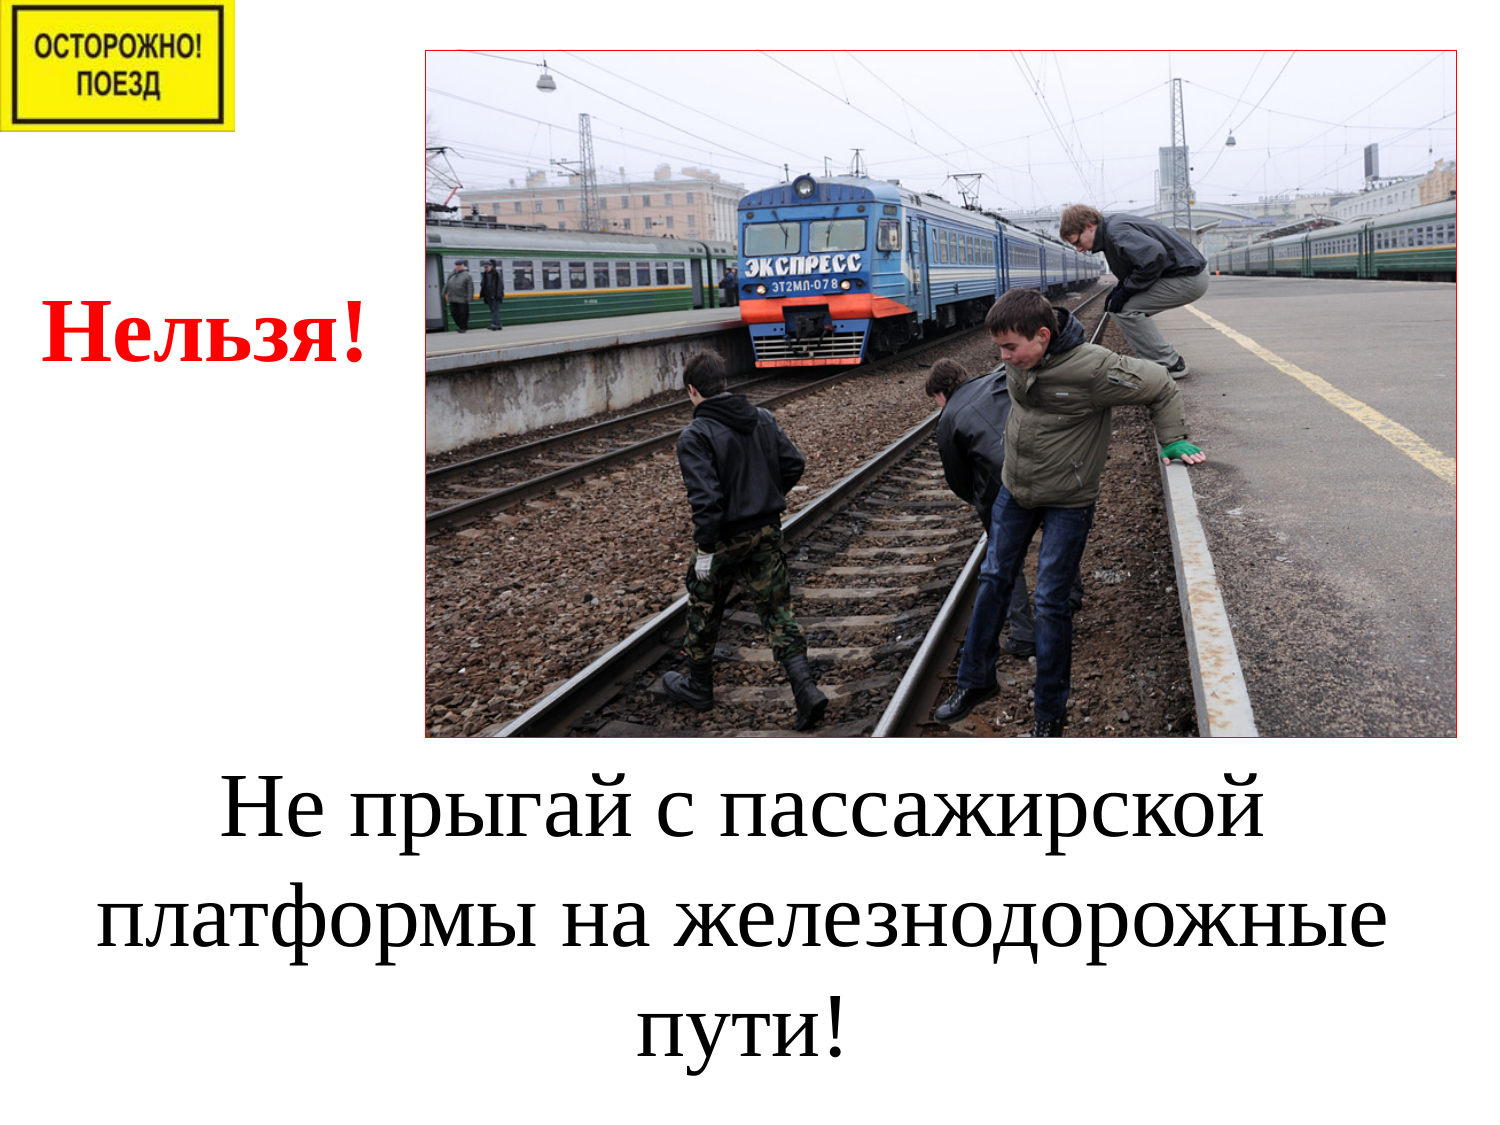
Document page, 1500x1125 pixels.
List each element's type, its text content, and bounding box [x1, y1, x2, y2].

text_box Не прыгай с пассажирской платформы на железнодорожные пути! [74, 737, 1413, 1083]
text_box Нельзя! [26, 262, 386, 388]
picture [424, 49, 1457, 738]
picture [0, 0, 235, 132]
